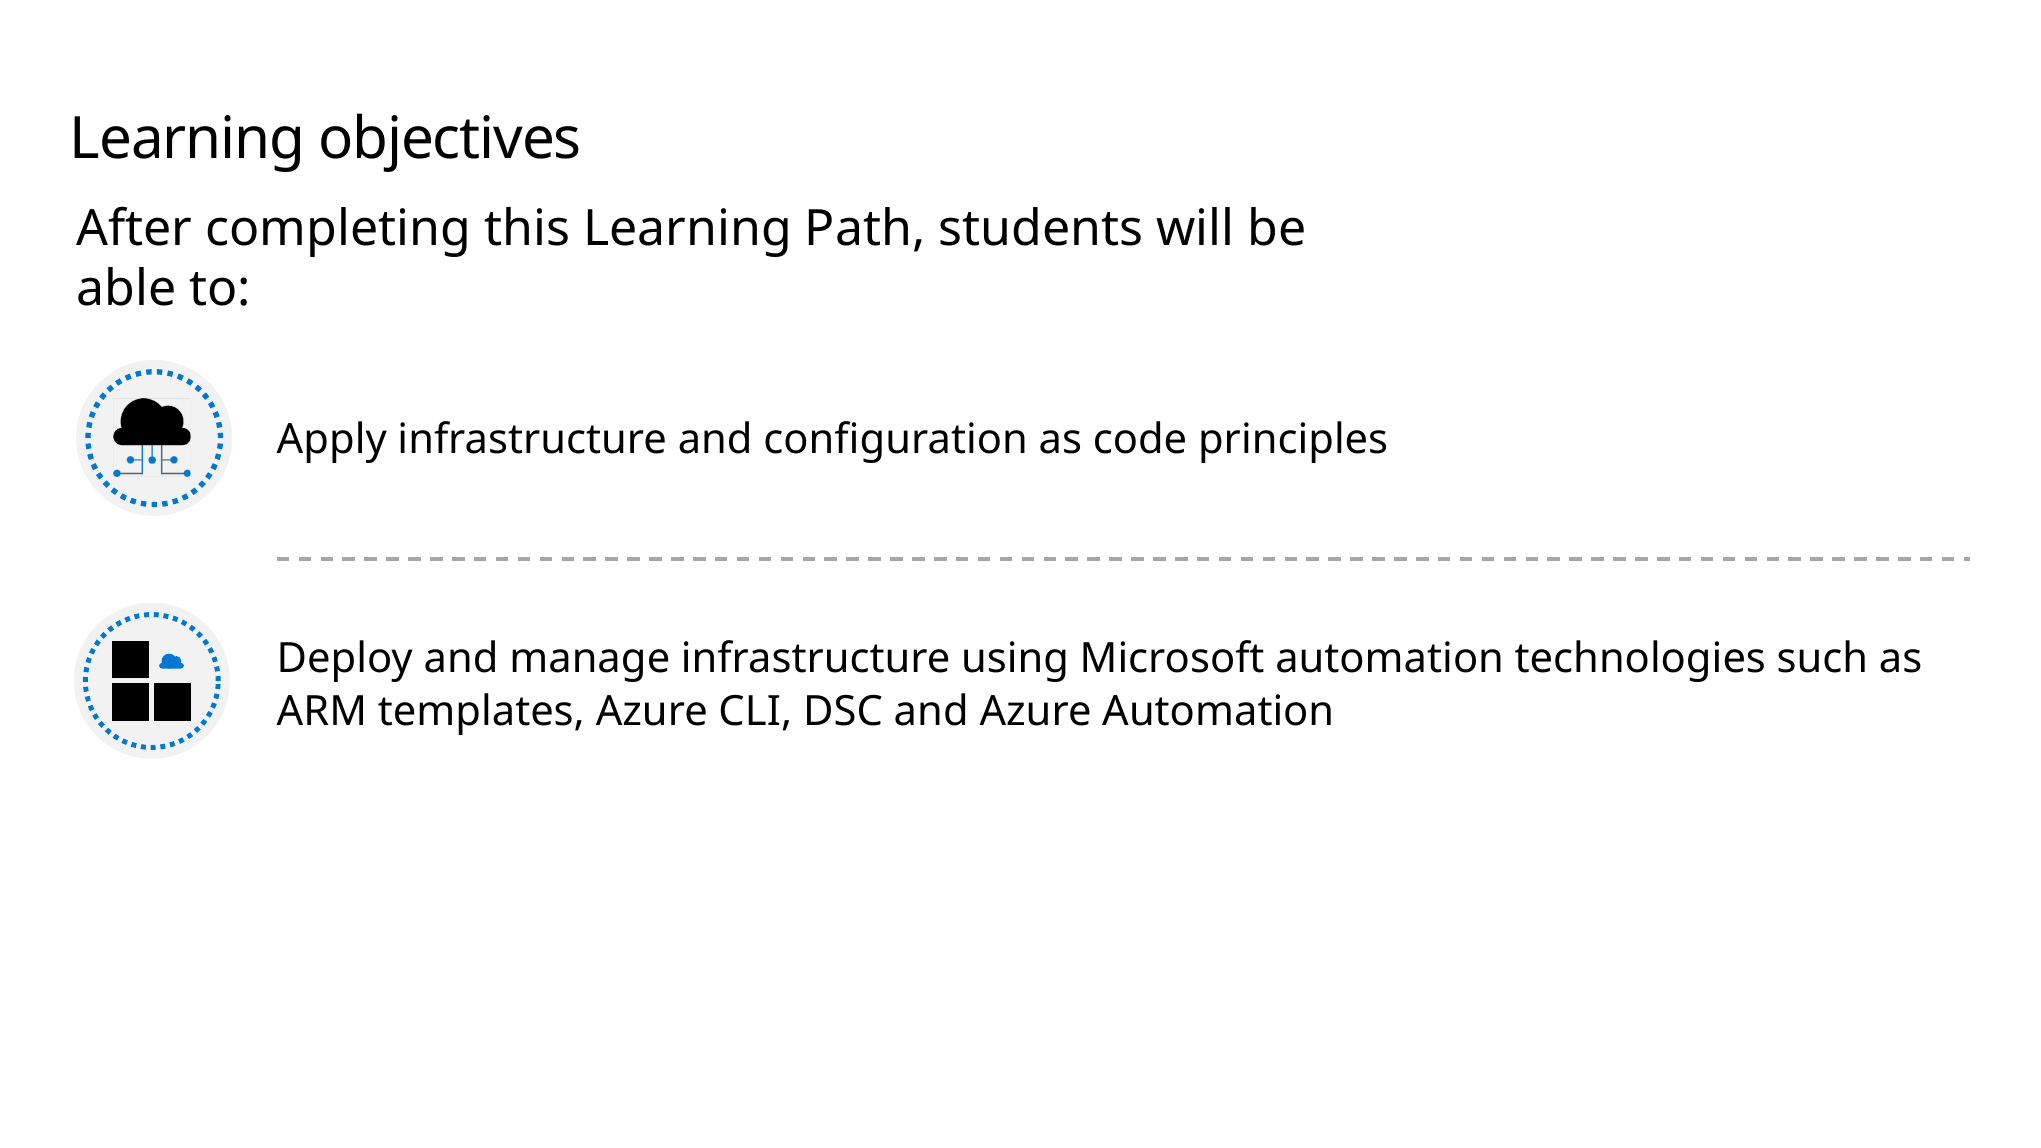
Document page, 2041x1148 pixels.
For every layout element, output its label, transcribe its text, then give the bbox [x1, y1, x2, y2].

title Learning objectives [70, 103, 1969, 172]
text_box After completing this Learning Path, students will be able to: [76, 194, 1403, 316]
text_box Deploy and manage infrastructure using Microsoft automation technologies such as ARM templates, Azure CLI, DSC and Azure Automation [276, 626, 1971, 735]
picture [73, 602, 230, 759]
picture [75, 359, 232, 516]
text_box Apply infrastructure and configuration as code principles [276, 411, 1971, 463]
